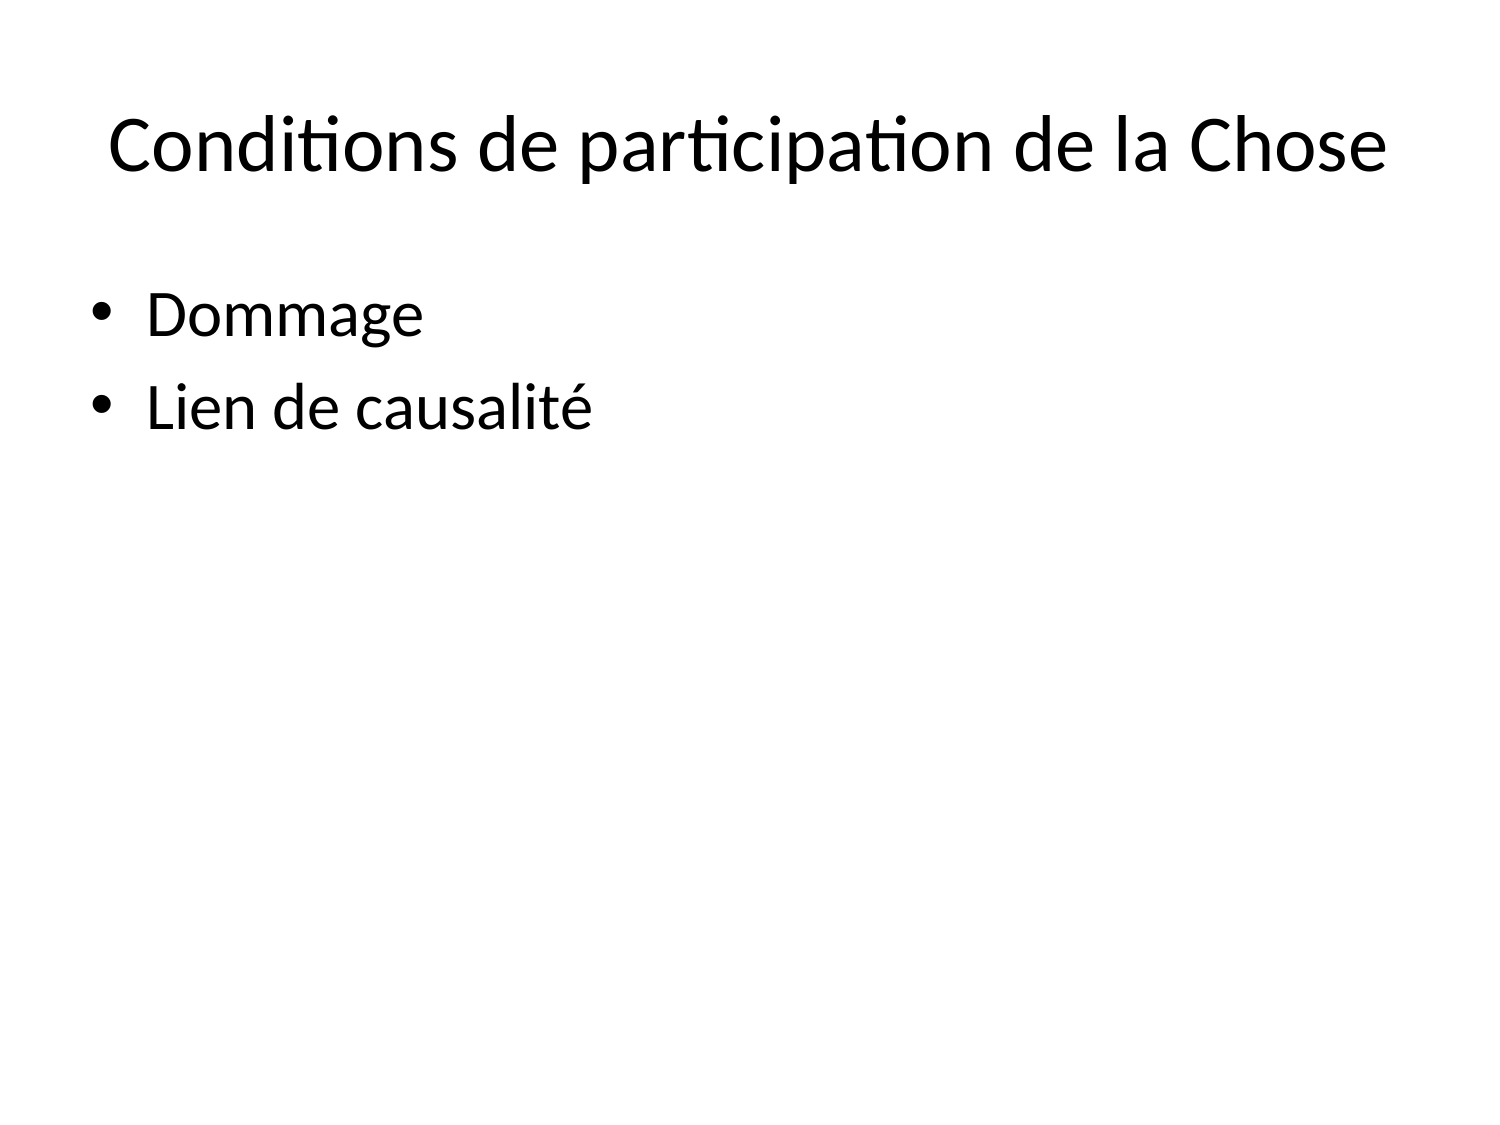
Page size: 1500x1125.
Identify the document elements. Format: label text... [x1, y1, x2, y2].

title Conditions de participation de la Chose [75, 45, 1425, 233]
list Dommage Lien de causalité [75, 262, 1425, 1005]
